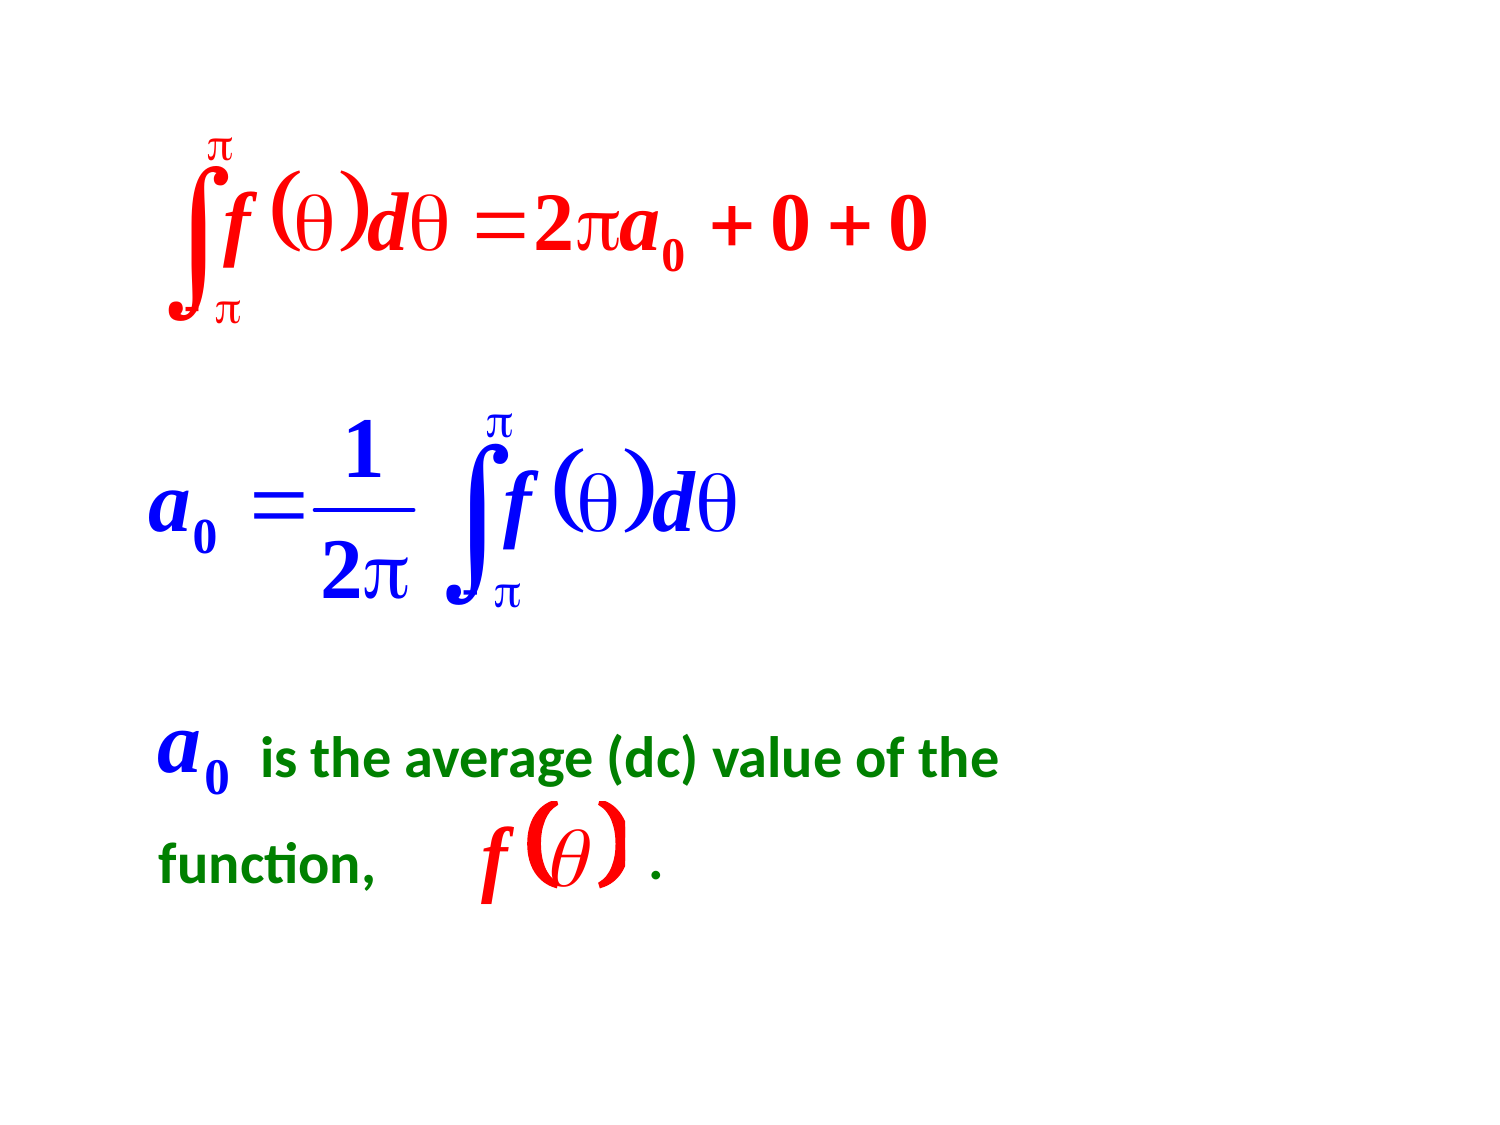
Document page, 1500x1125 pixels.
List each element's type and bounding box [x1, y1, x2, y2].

text_box [137, 112, 938, 336]
text_box [144, 684, 1148, 917]
text_box [137, 387, 751, 620]
